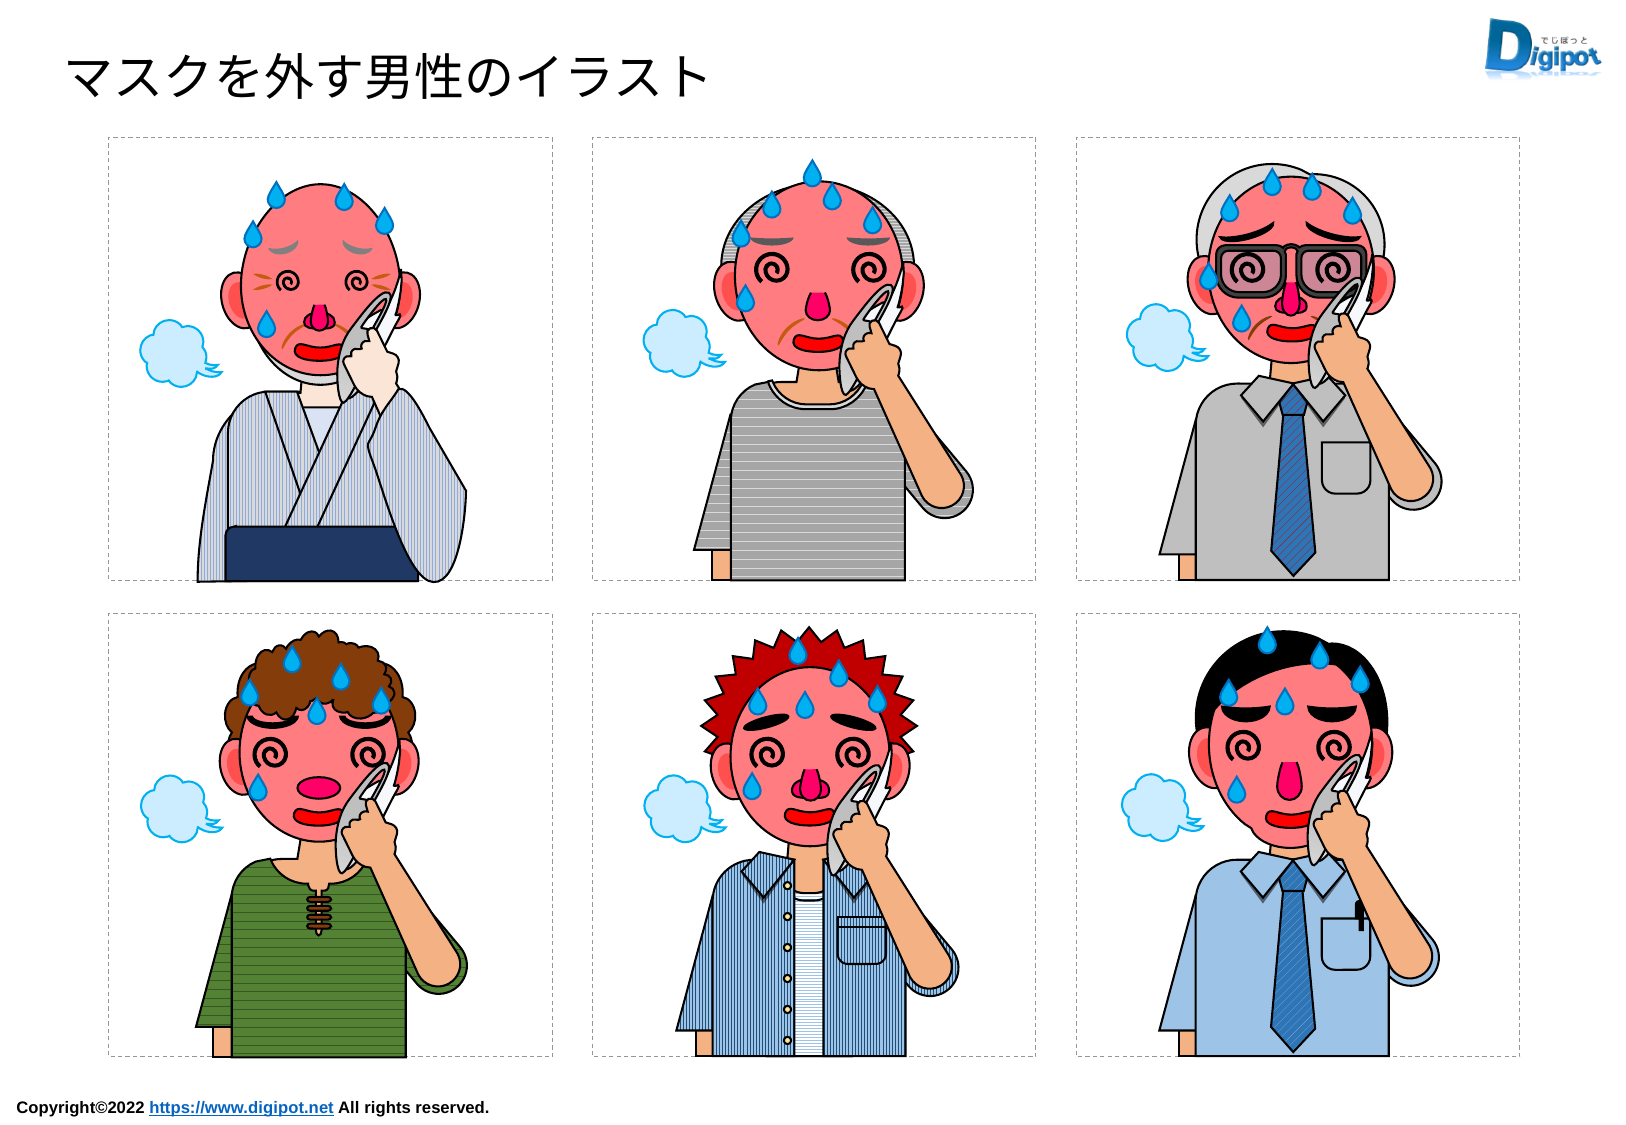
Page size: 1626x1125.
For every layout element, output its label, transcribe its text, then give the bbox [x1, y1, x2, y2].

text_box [1122, 627, 1416, 1057]
text_box マスクを外す男性のイラスト [49, 38, 728, 113]
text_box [643, 160, 949, 581]
picture [1485, 18, 1602, 82]
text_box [141, 630, 444, 1058]
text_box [644, 627, 936, 1057]
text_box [140, 182, 459, 582]
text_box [1126, 164, 1418, 580]
